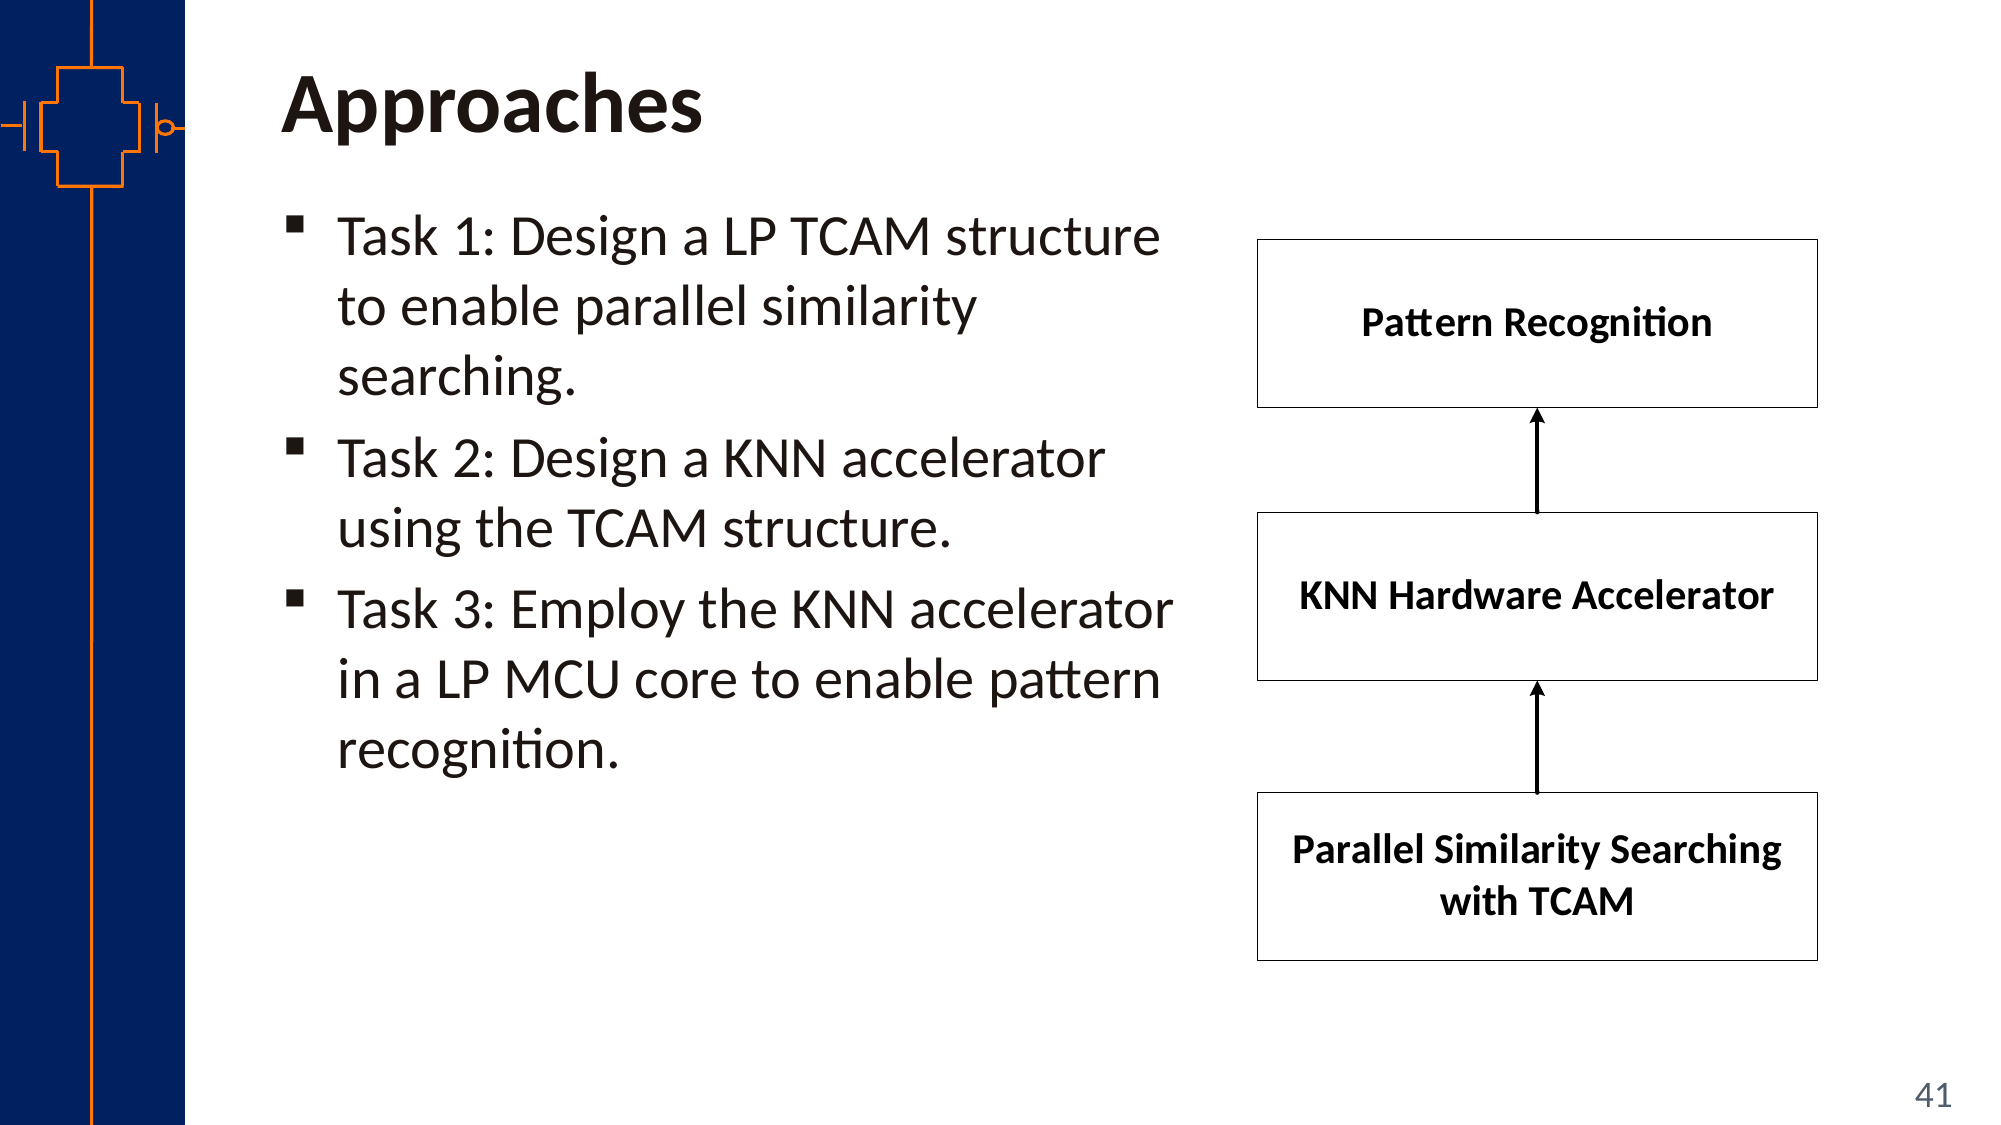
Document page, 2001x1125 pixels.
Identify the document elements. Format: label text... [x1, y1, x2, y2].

slide_number 41 [1899, 1062, 1984, 1123]
list Task 1: Design a LP TCAM structure to enable parallel similarity searching. Task 2: Design a KNN accelerator using the TCAM structure. Task 3: Employ the KNN accelerator in a LP MCU core to enable pattern recognition. [266, 189, 1208, 1049]
picture [1255, 237, 1819, 963]
title Approaches [266, 37, 1850, 157]
